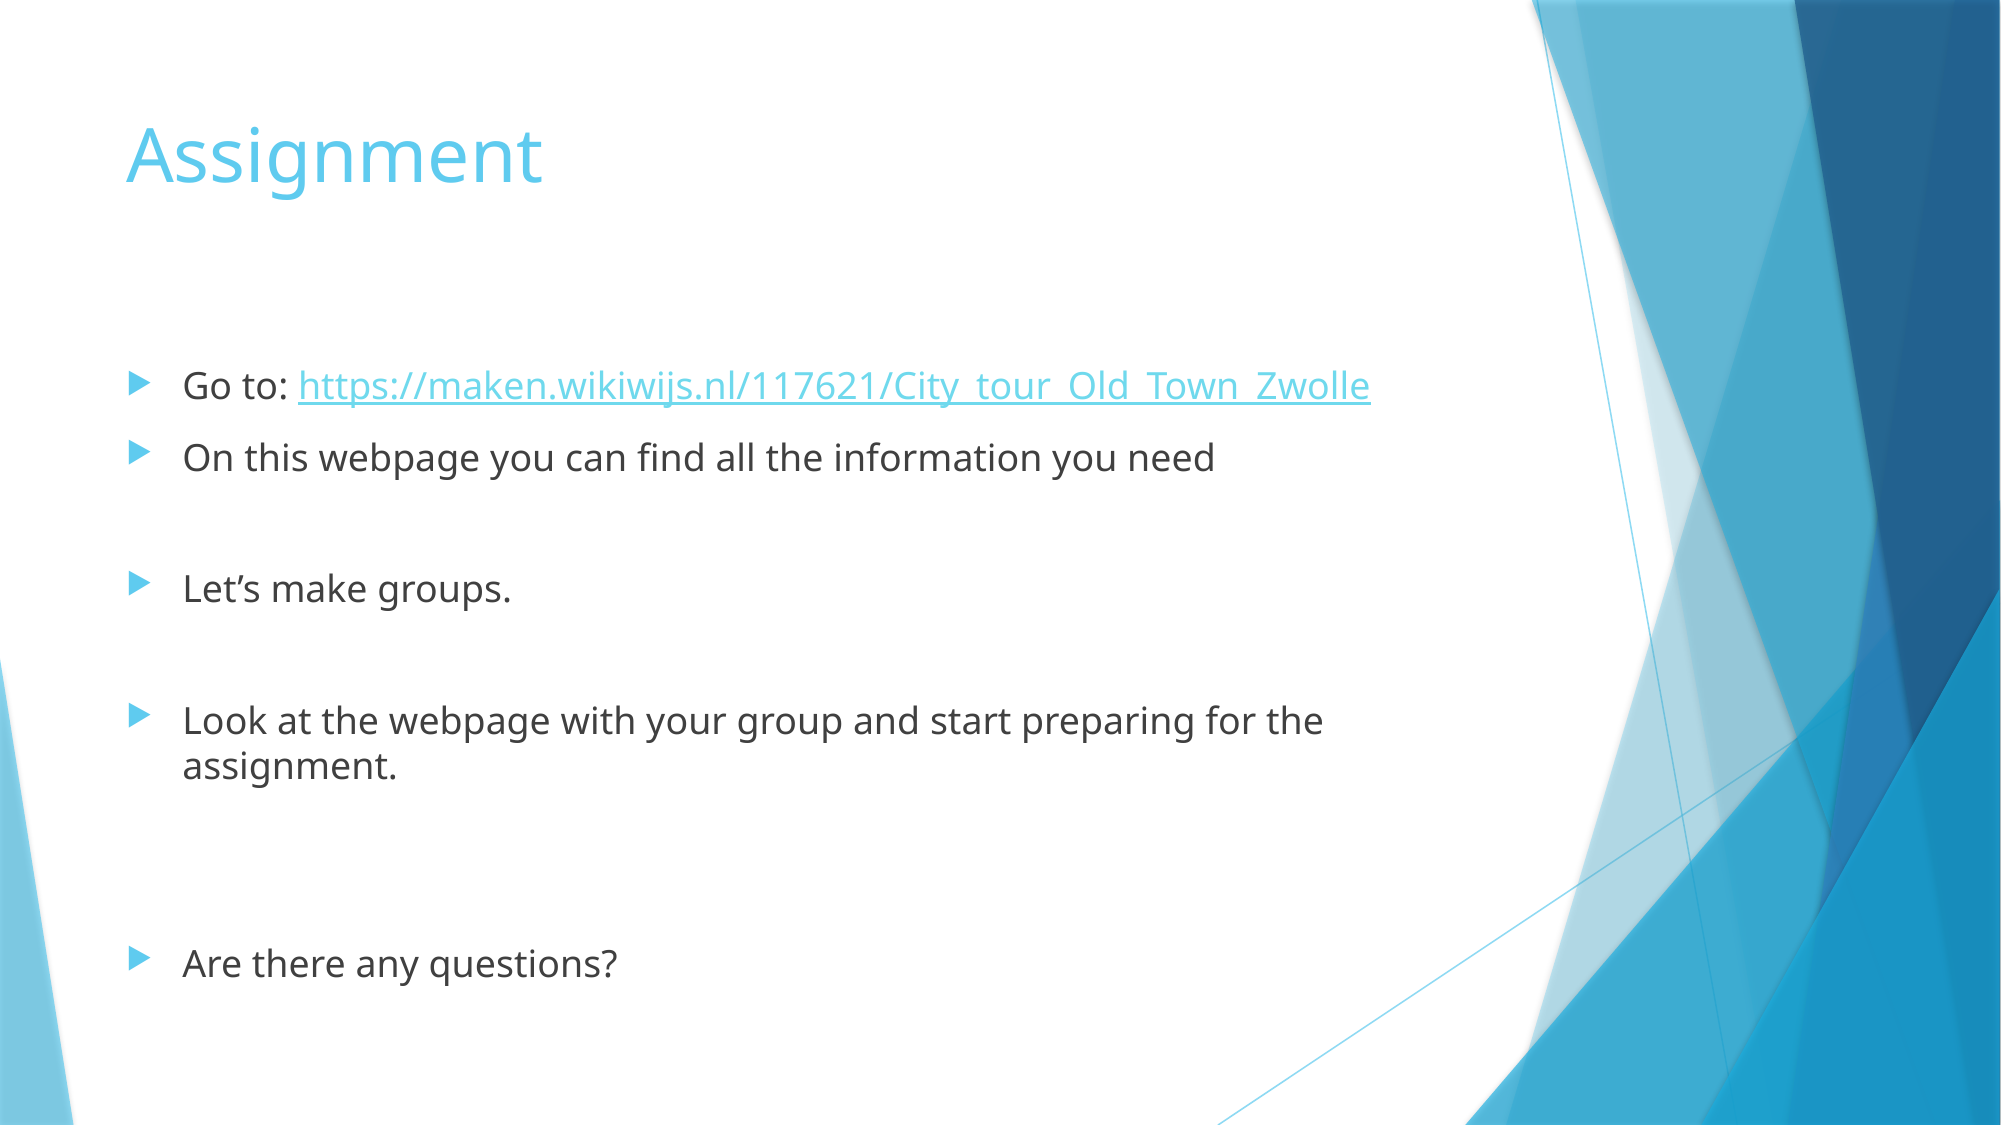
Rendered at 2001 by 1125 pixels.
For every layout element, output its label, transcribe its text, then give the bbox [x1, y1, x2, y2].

list Go to: https://maken.wikiwijs.nl/117621/City_tour_Old_Town_Zwolle On this webpage you can find all the information you need Let’s make groups. Look at the webpage with your group and start preparing for the assignment. Are there any questions? [111, 354, 1522, 992]
title Assignment [111, 99, 1522, 317]
